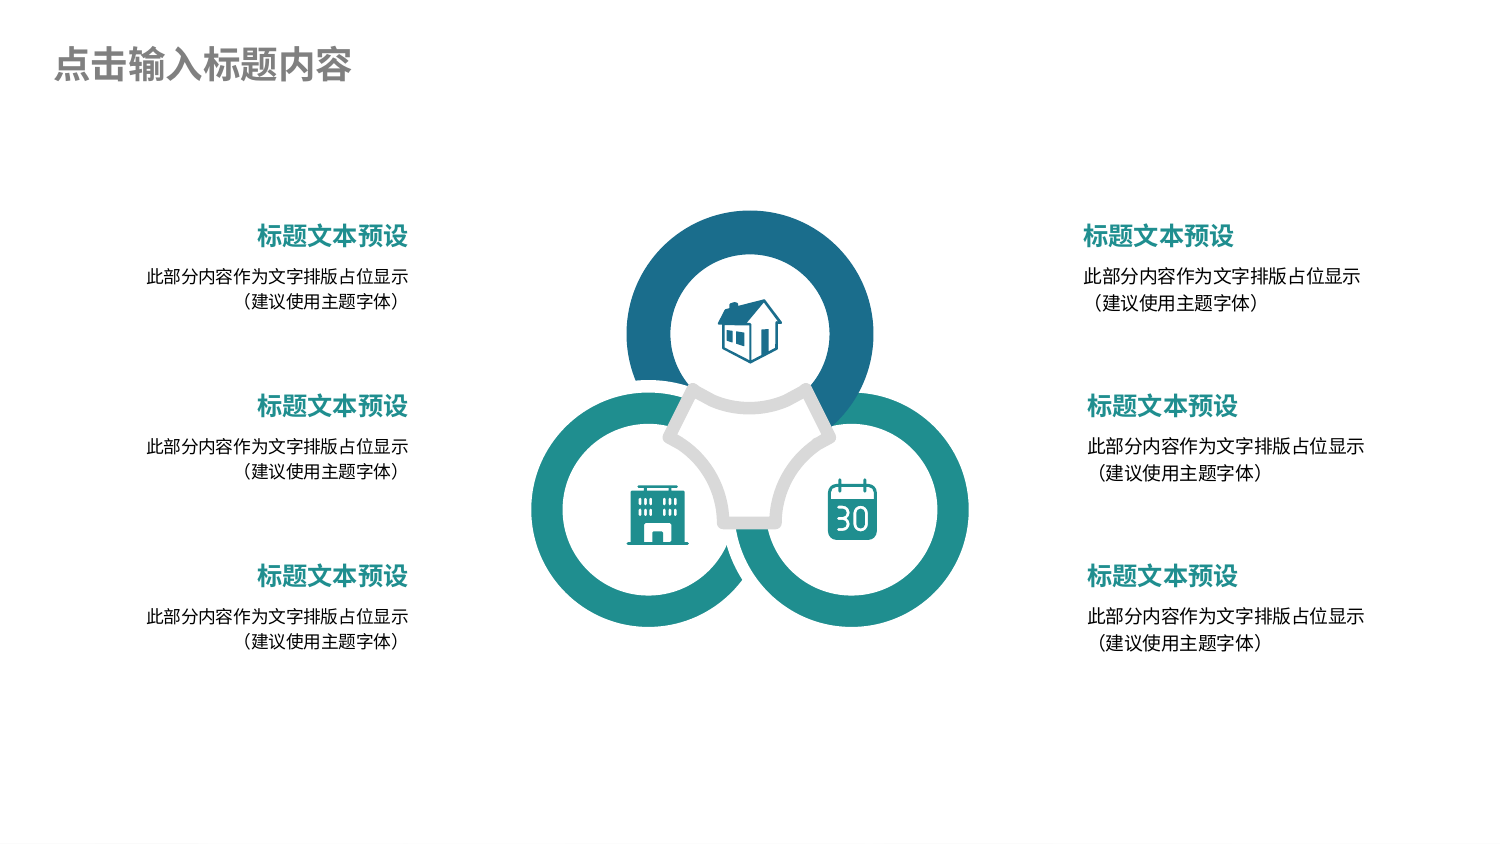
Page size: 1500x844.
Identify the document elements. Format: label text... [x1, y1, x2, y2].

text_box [123, 220, 1378, 664]
text_box 点击输入标题内容 [53, 32, 403, 95]
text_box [524, 210, 976, 218]
